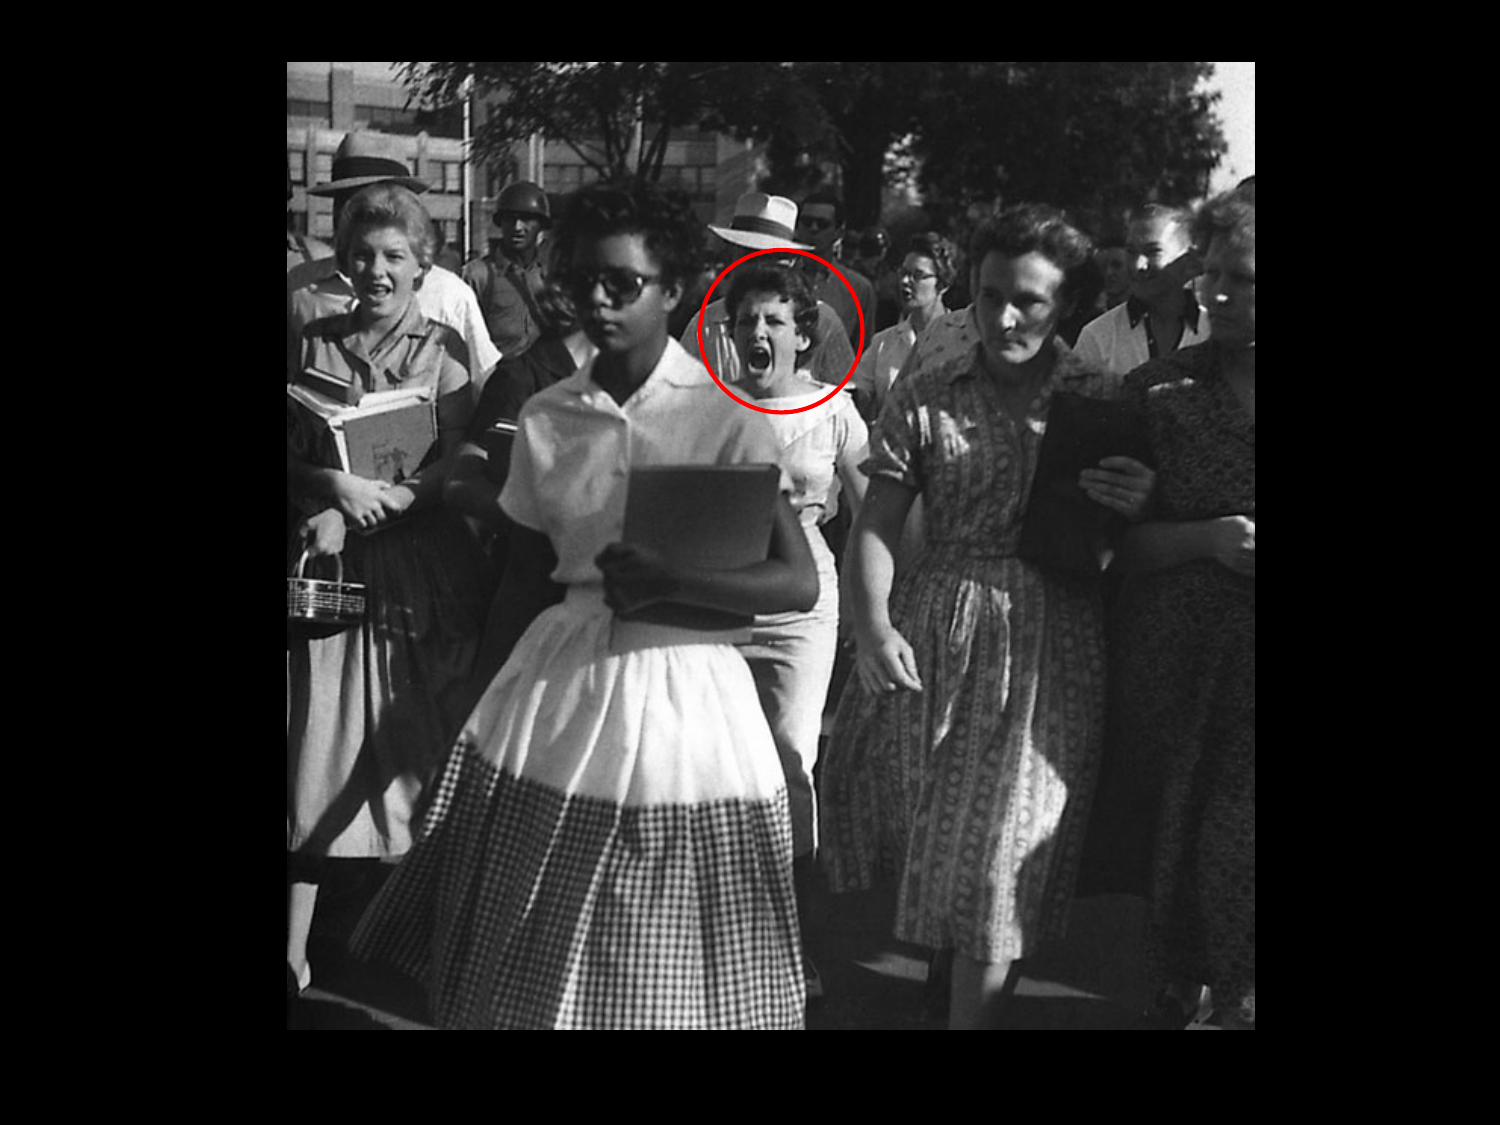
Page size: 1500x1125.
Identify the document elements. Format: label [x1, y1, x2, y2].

list [287, 62, 1256, 1031]
